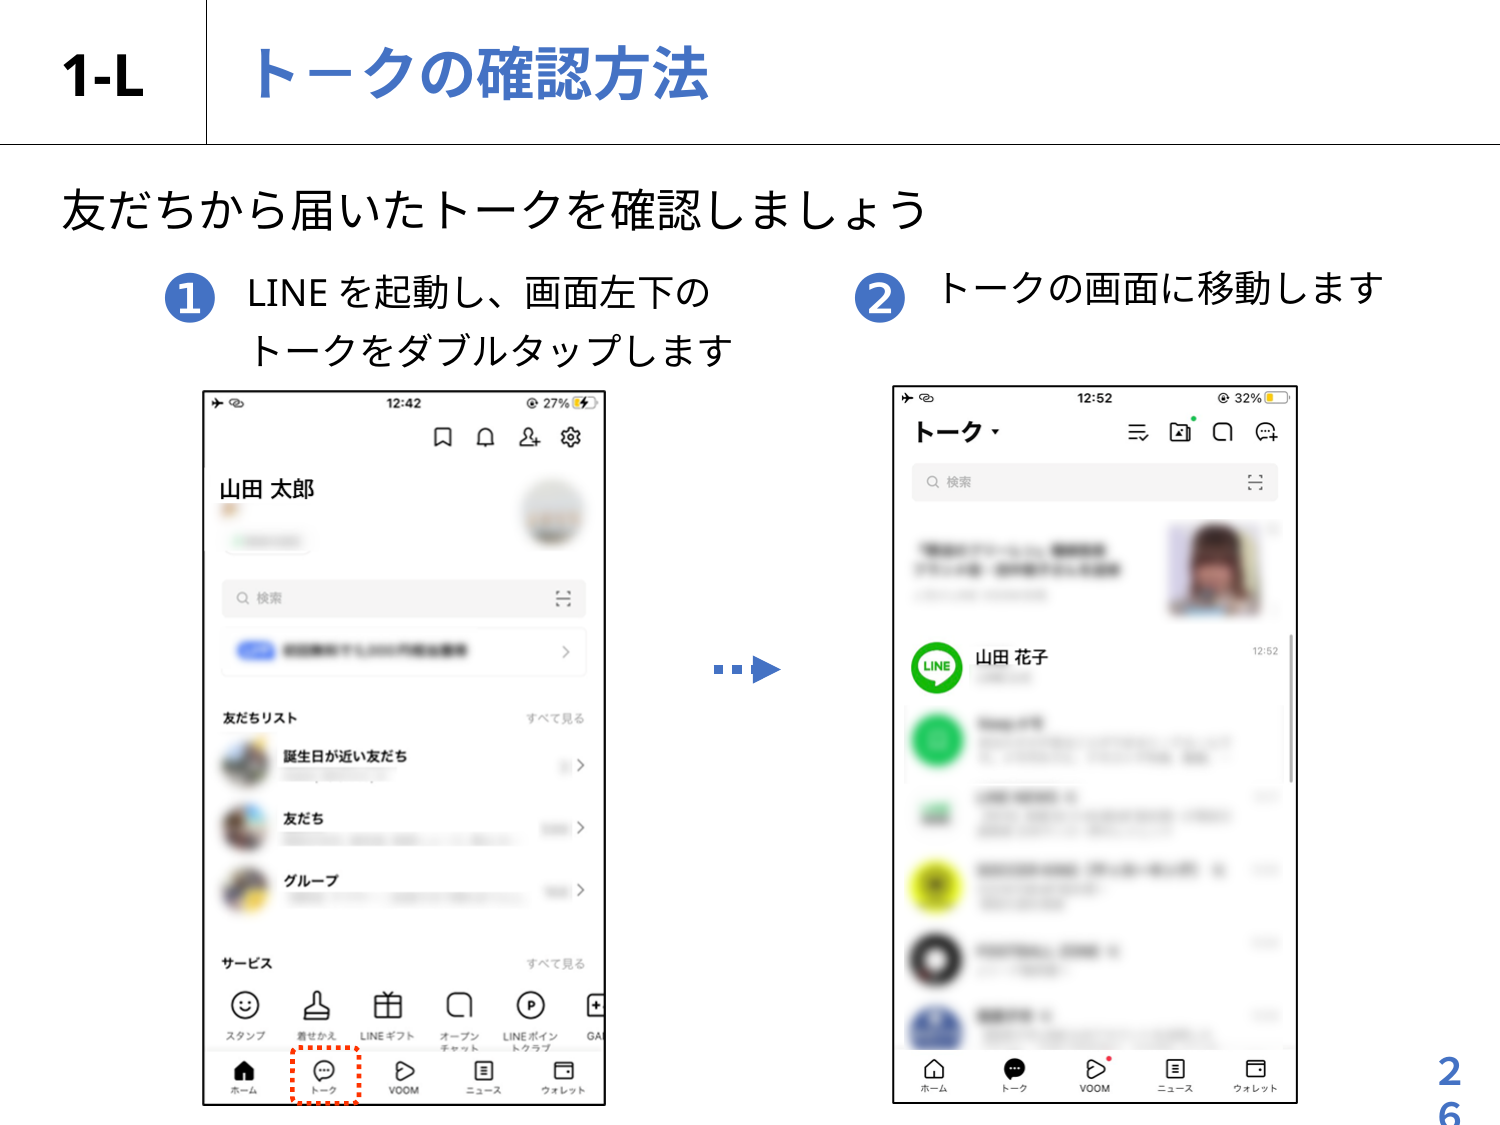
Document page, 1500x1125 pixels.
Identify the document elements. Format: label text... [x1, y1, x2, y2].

text_box ❷ [835, 274, 924, 343]
text_box ❶ [145, 274, 223, 343]
text_box トークの画面に移動します [919, 244, 1444, 318]
text_box LINEを起動し、画面左下の トークをダブルタップします [231, 274, 781, 381]
text_box 1-L [0, 0, 207, 147]
text_box ２６ [1399, 1063, 1500, 1123]
title ト－クの確認方法 [228, 36, 1472, 116]
picture [202, 390, 606, 1106]
text_box 友だちから届いたトークを確認しましょう [46, 180, 1422, 274]
picture [892, 385, 1298, 1104]
